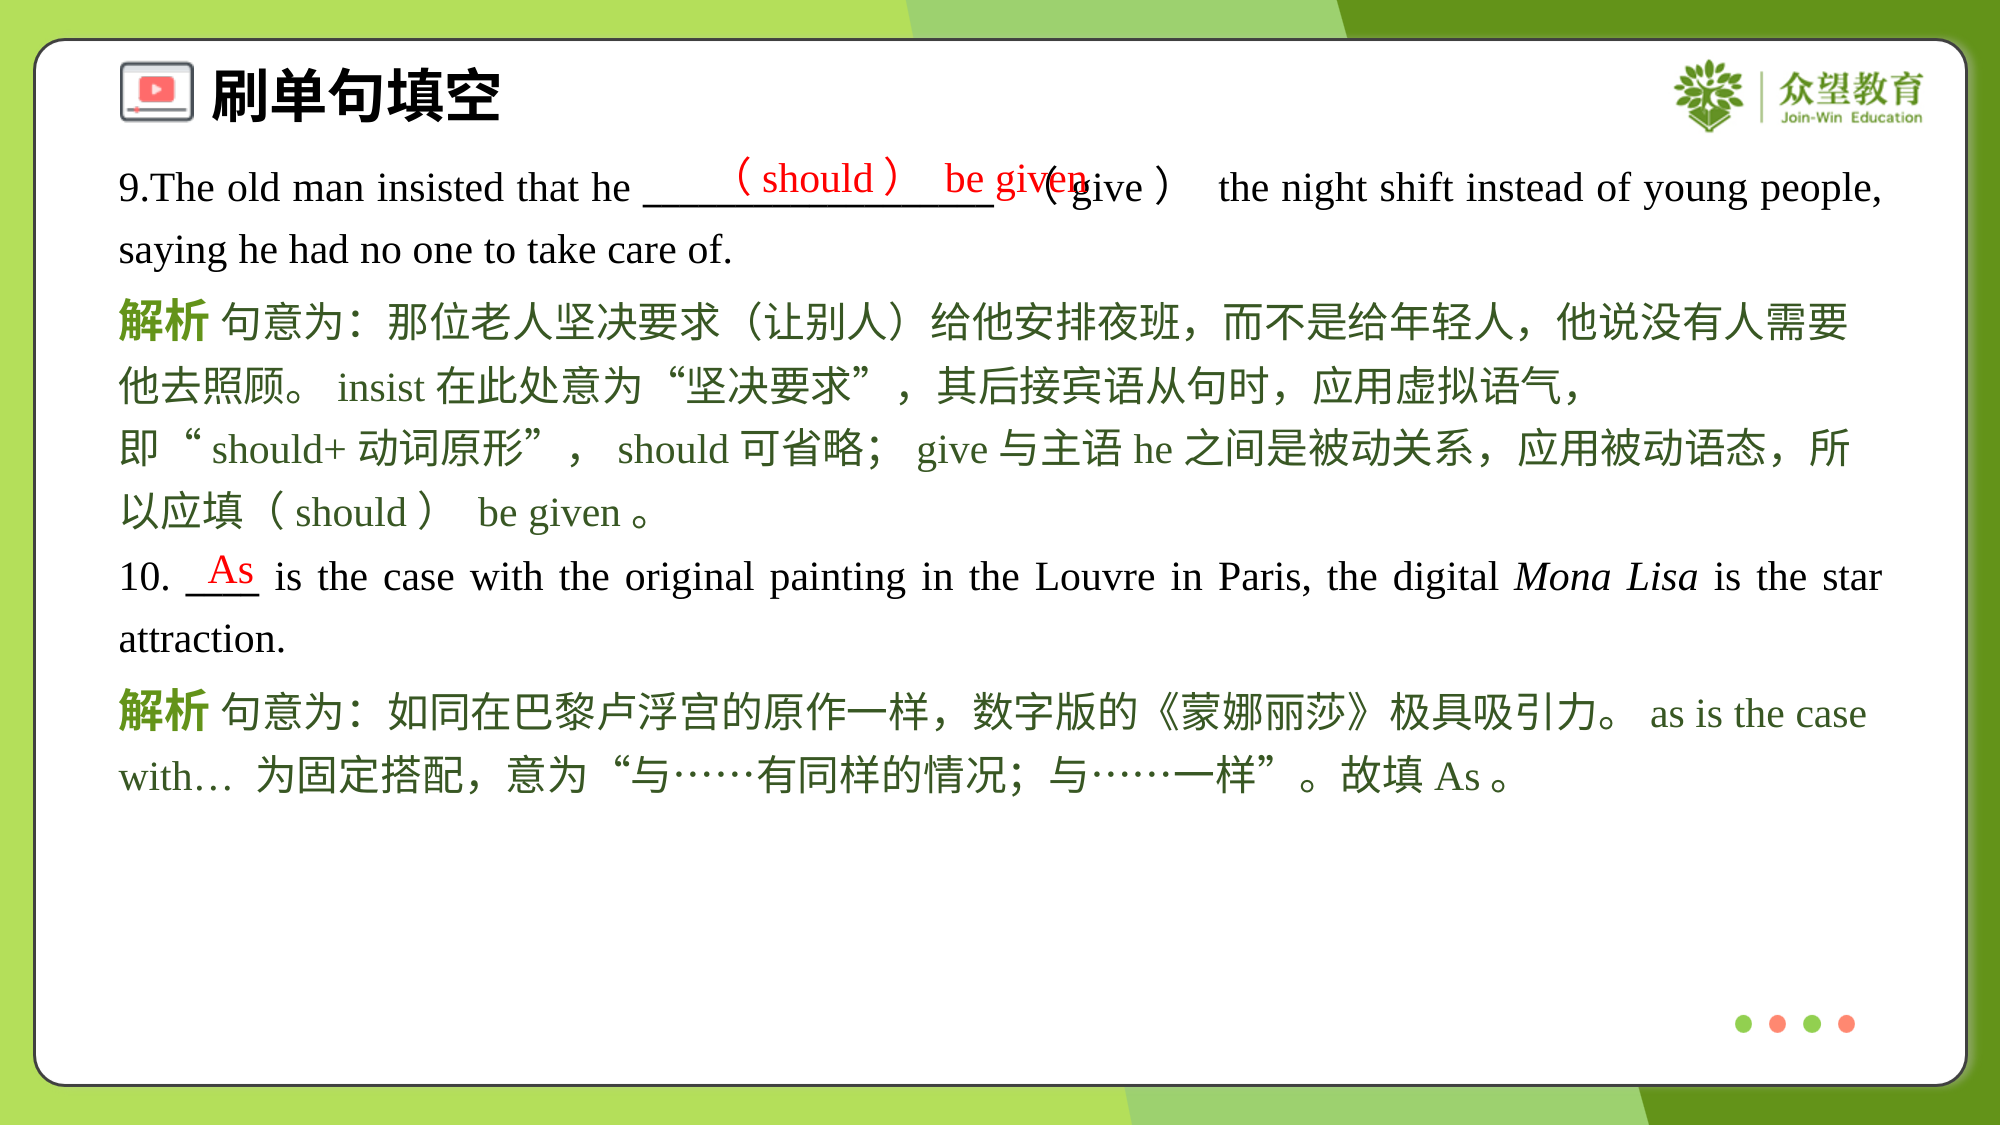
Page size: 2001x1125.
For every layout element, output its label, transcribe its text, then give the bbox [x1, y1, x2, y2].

text_box 解析 句意为：那位老人坚决要求（让别人）给他安排夜班，而不是给年轻人，他说没有人需要他去照顾。insist在此处意为“坚决要求”，其后接宾语从句时，应用虚拟语气，即“should+动词原形”，should可省略；give与主语he之间是被动关系，应用被动语态，所以应填（should） be given。 [118, 278, 1883, 530]
text_box As [202, 529, 259, 588]
text_box 解析 句意为：如同在巴黎卢浮宫的原作一样，数字版的《蒙娜丽莎》极具吸引力。as is the case with… 为固定搭配，意为“与……有同样的情况；与……一样”。故填As。 [118, 667, 1883, 794]
text_box （should） be given [710, 138, 1088, 196]
text_box 9.The old man insisted that he ___________________ （give） the night shift instead of young people, saying he had no one to take care of. [118, 146, 1883, 267]
text_box 10. ____ is the case with the original painting in the Louvre in Paris, the digital Mona Lisa is the star attraction. [118, 536, 1883, 656]
picture [0, 0, 2000, 1125]
